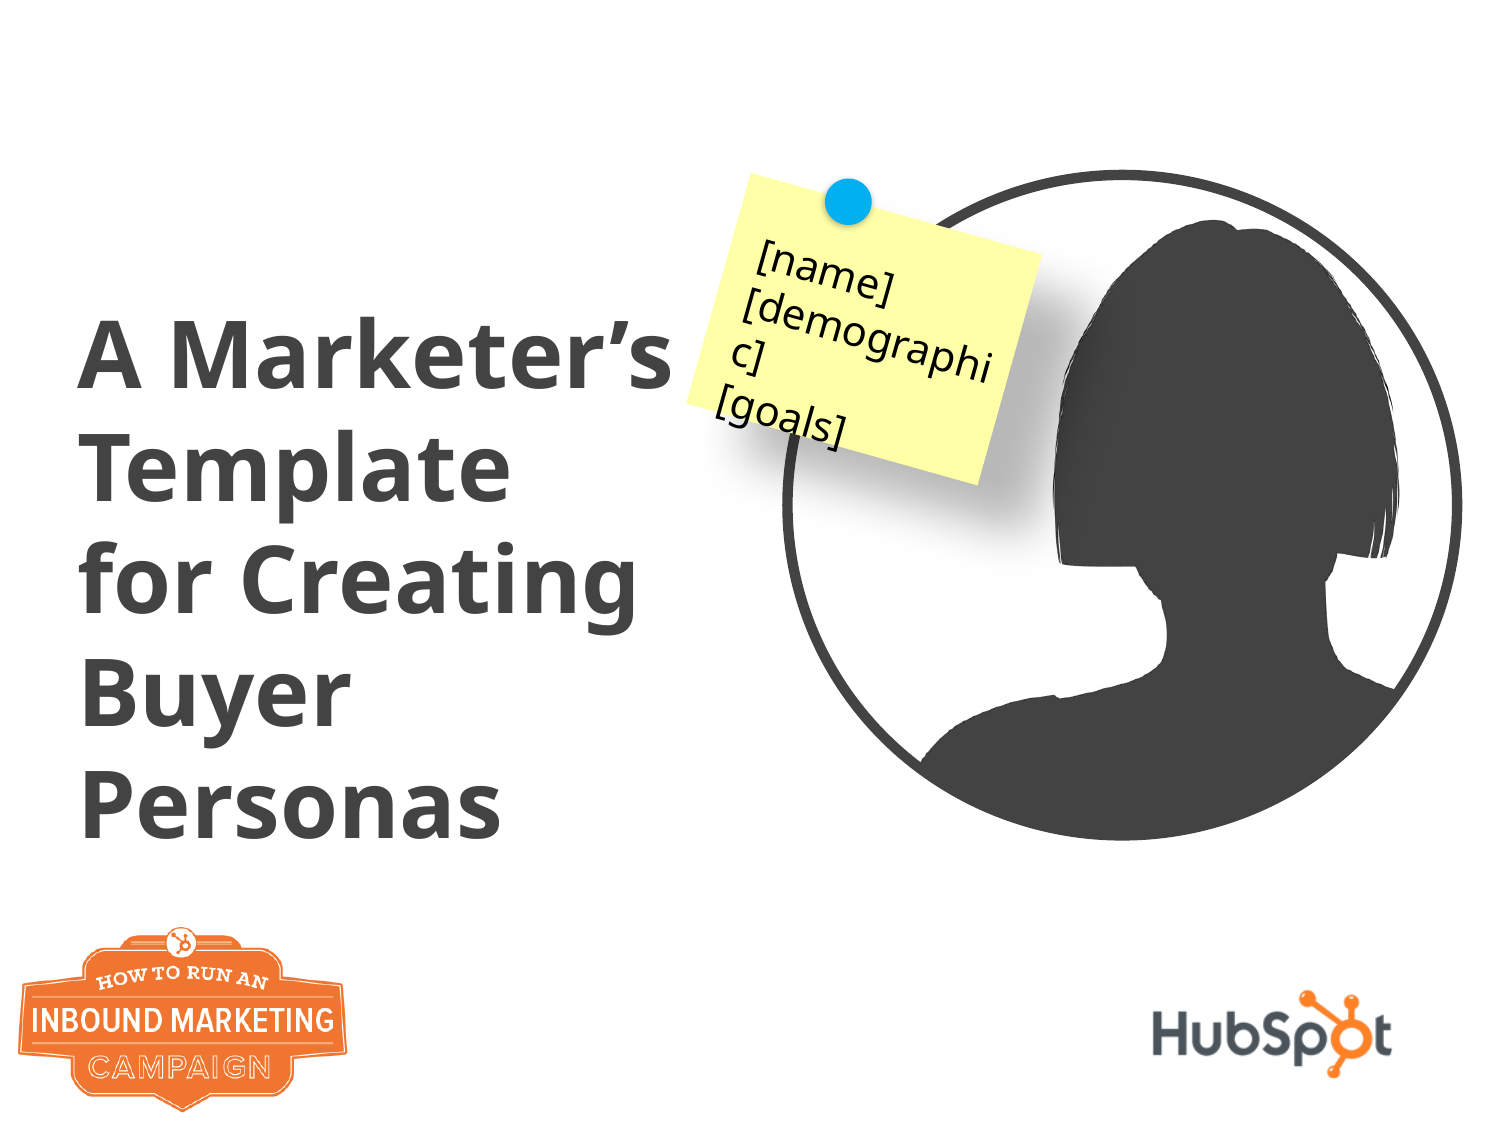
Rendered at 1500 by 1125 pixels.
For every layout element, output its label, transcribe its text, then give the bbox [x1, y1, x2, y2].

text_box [712, 178, 1019, 452]
text_box A Marketer’s Template for Creating Buyer Personas [62, 287, 750, 865]
picture [2, 916, 362, 1125]
picture [787, 174, 1458, 836]
picture [1149, 987, 1395, 1081]
